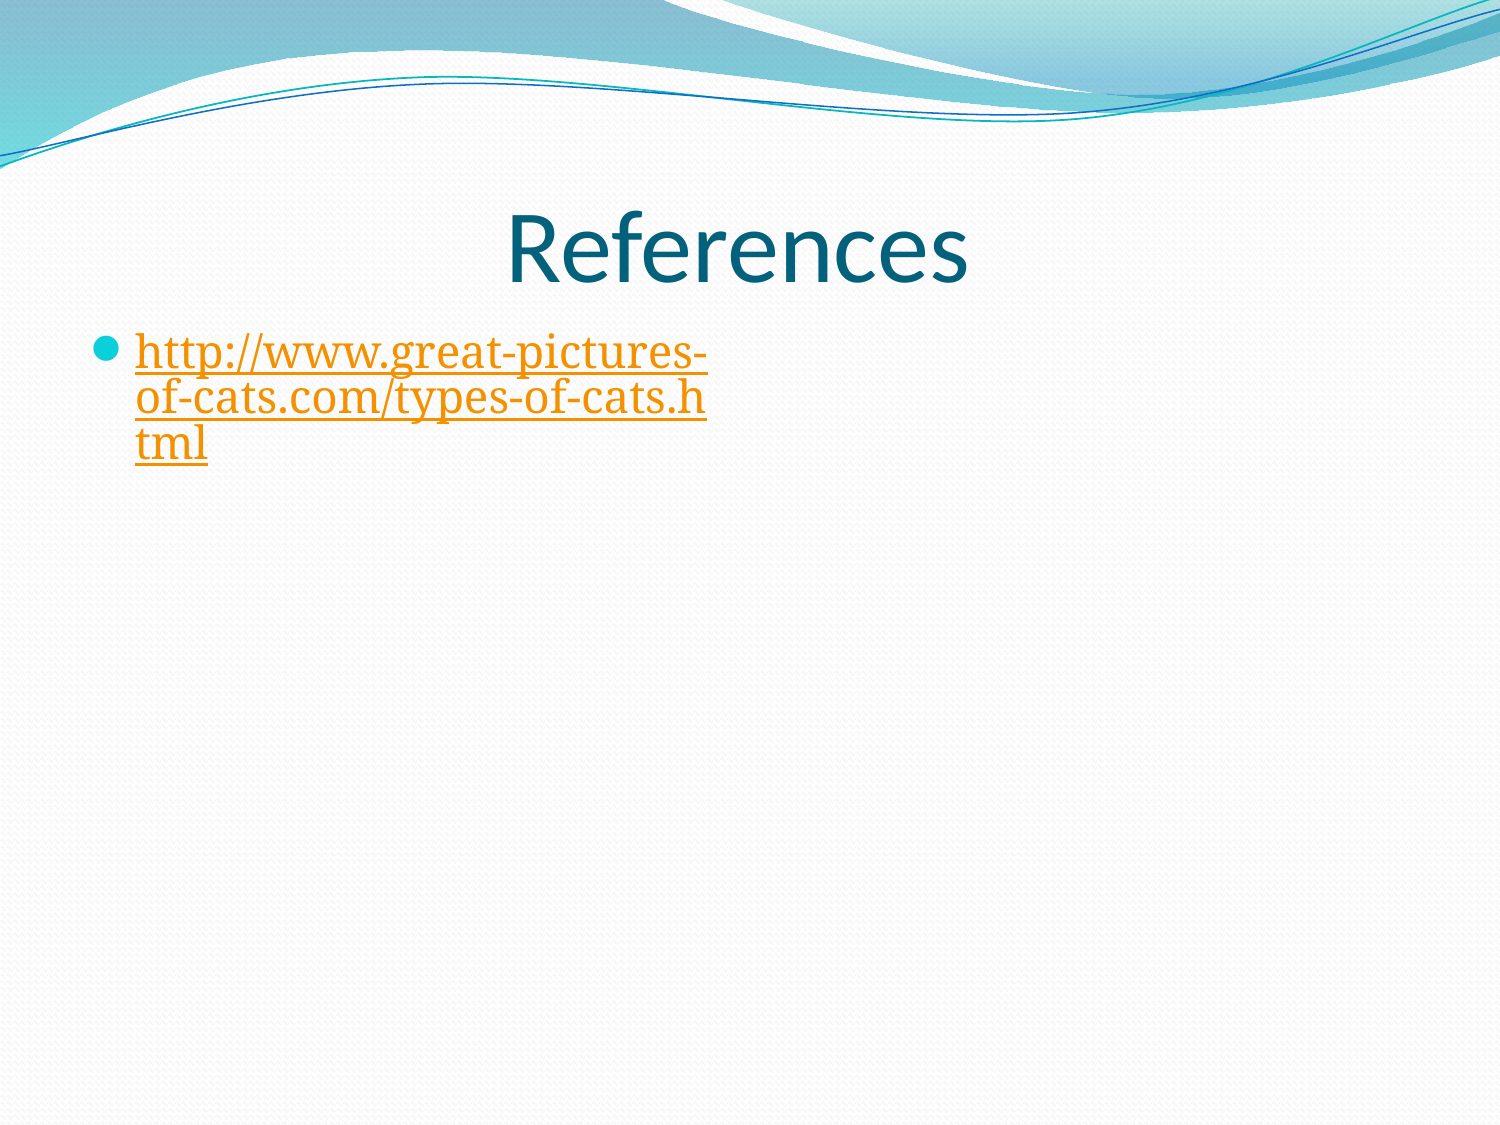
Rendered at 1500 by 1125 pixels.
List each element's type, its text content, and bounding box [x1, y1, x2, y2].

list http://www.great-pictures-of-cats.com/types-of-cats.html [75, 314, 738, 1043]
title References [75, 115, 1425, 303]
